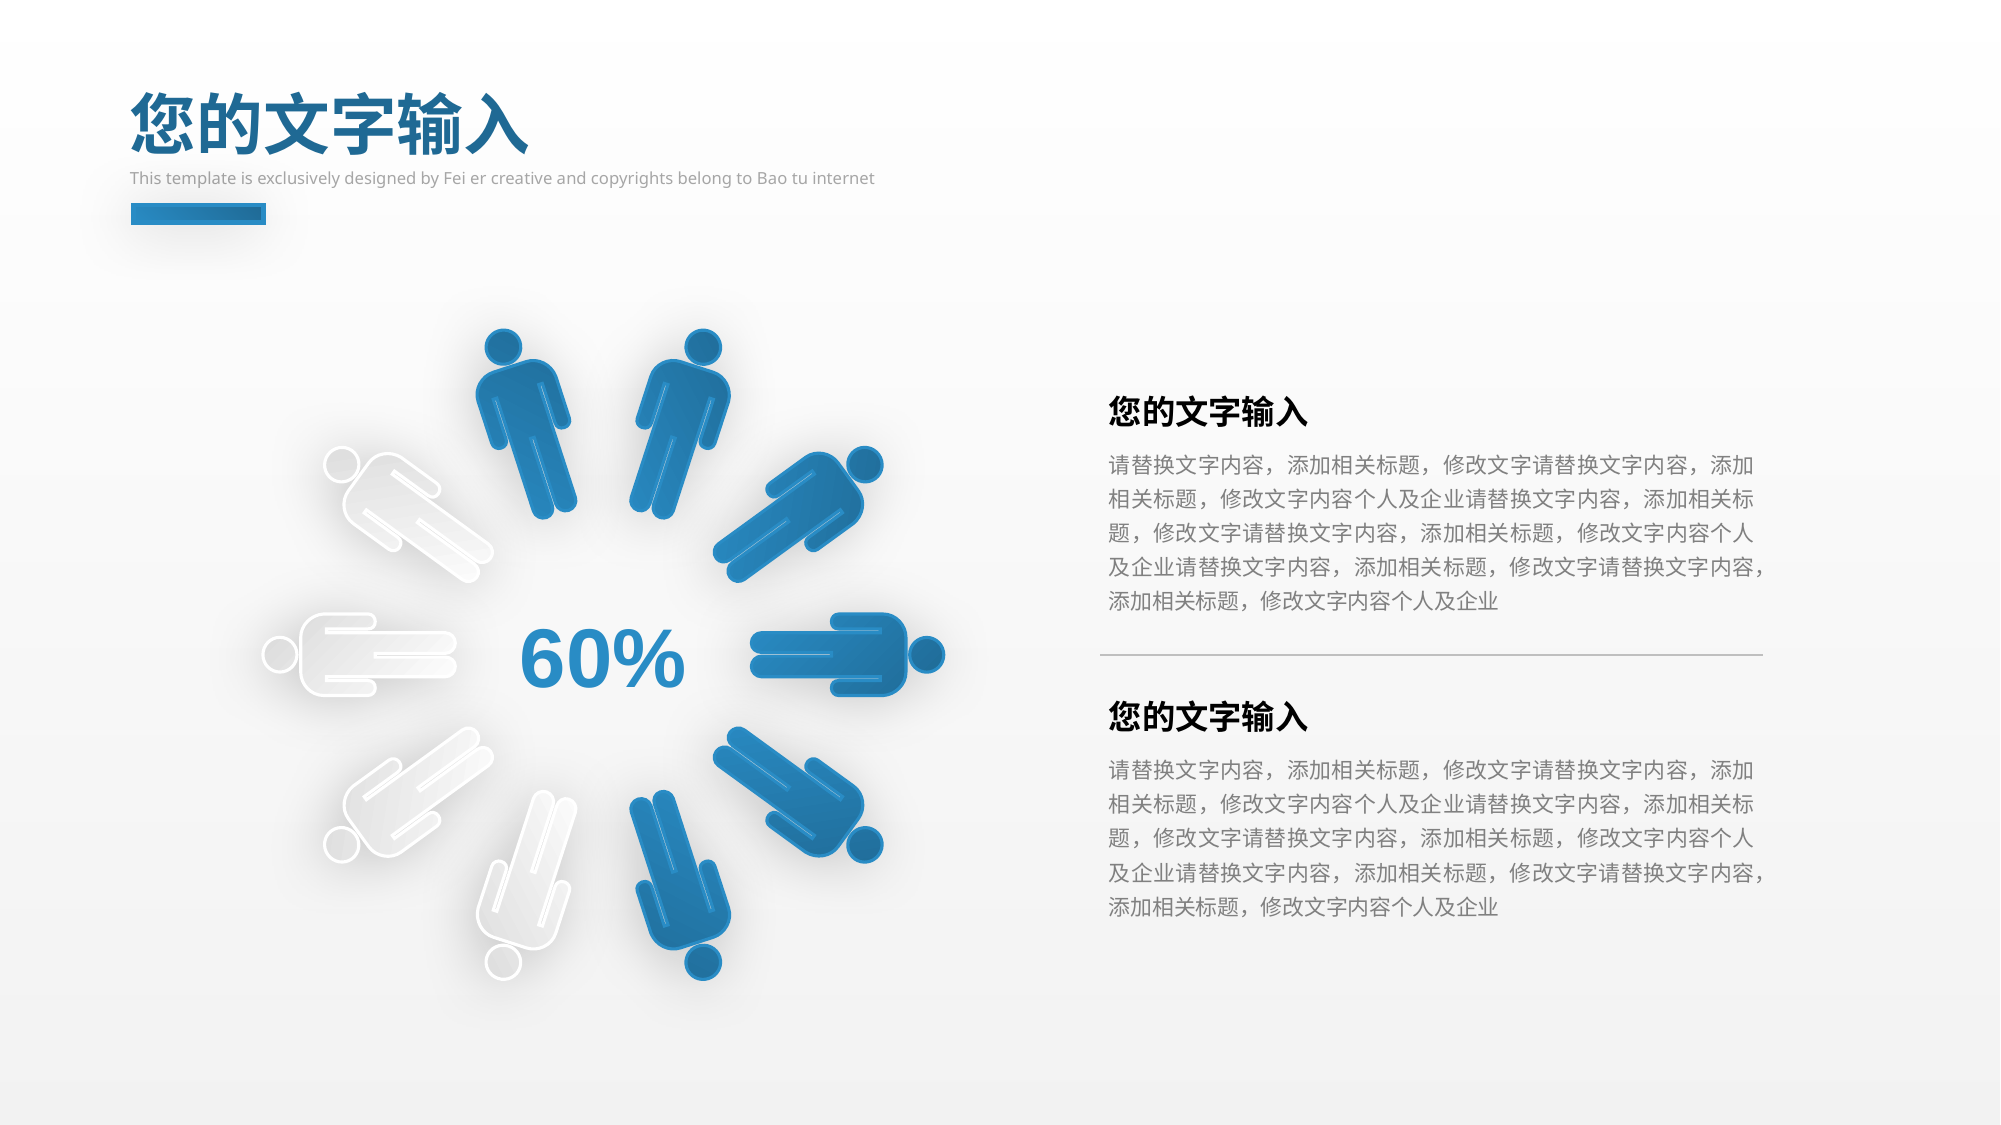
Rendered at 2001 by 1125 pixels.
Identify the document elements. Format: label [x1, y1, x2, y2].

text_box [115, 75, 998, 223]
text_box [1094, 383, 1771, 930]
text_box [262, 326, 944, 984]
